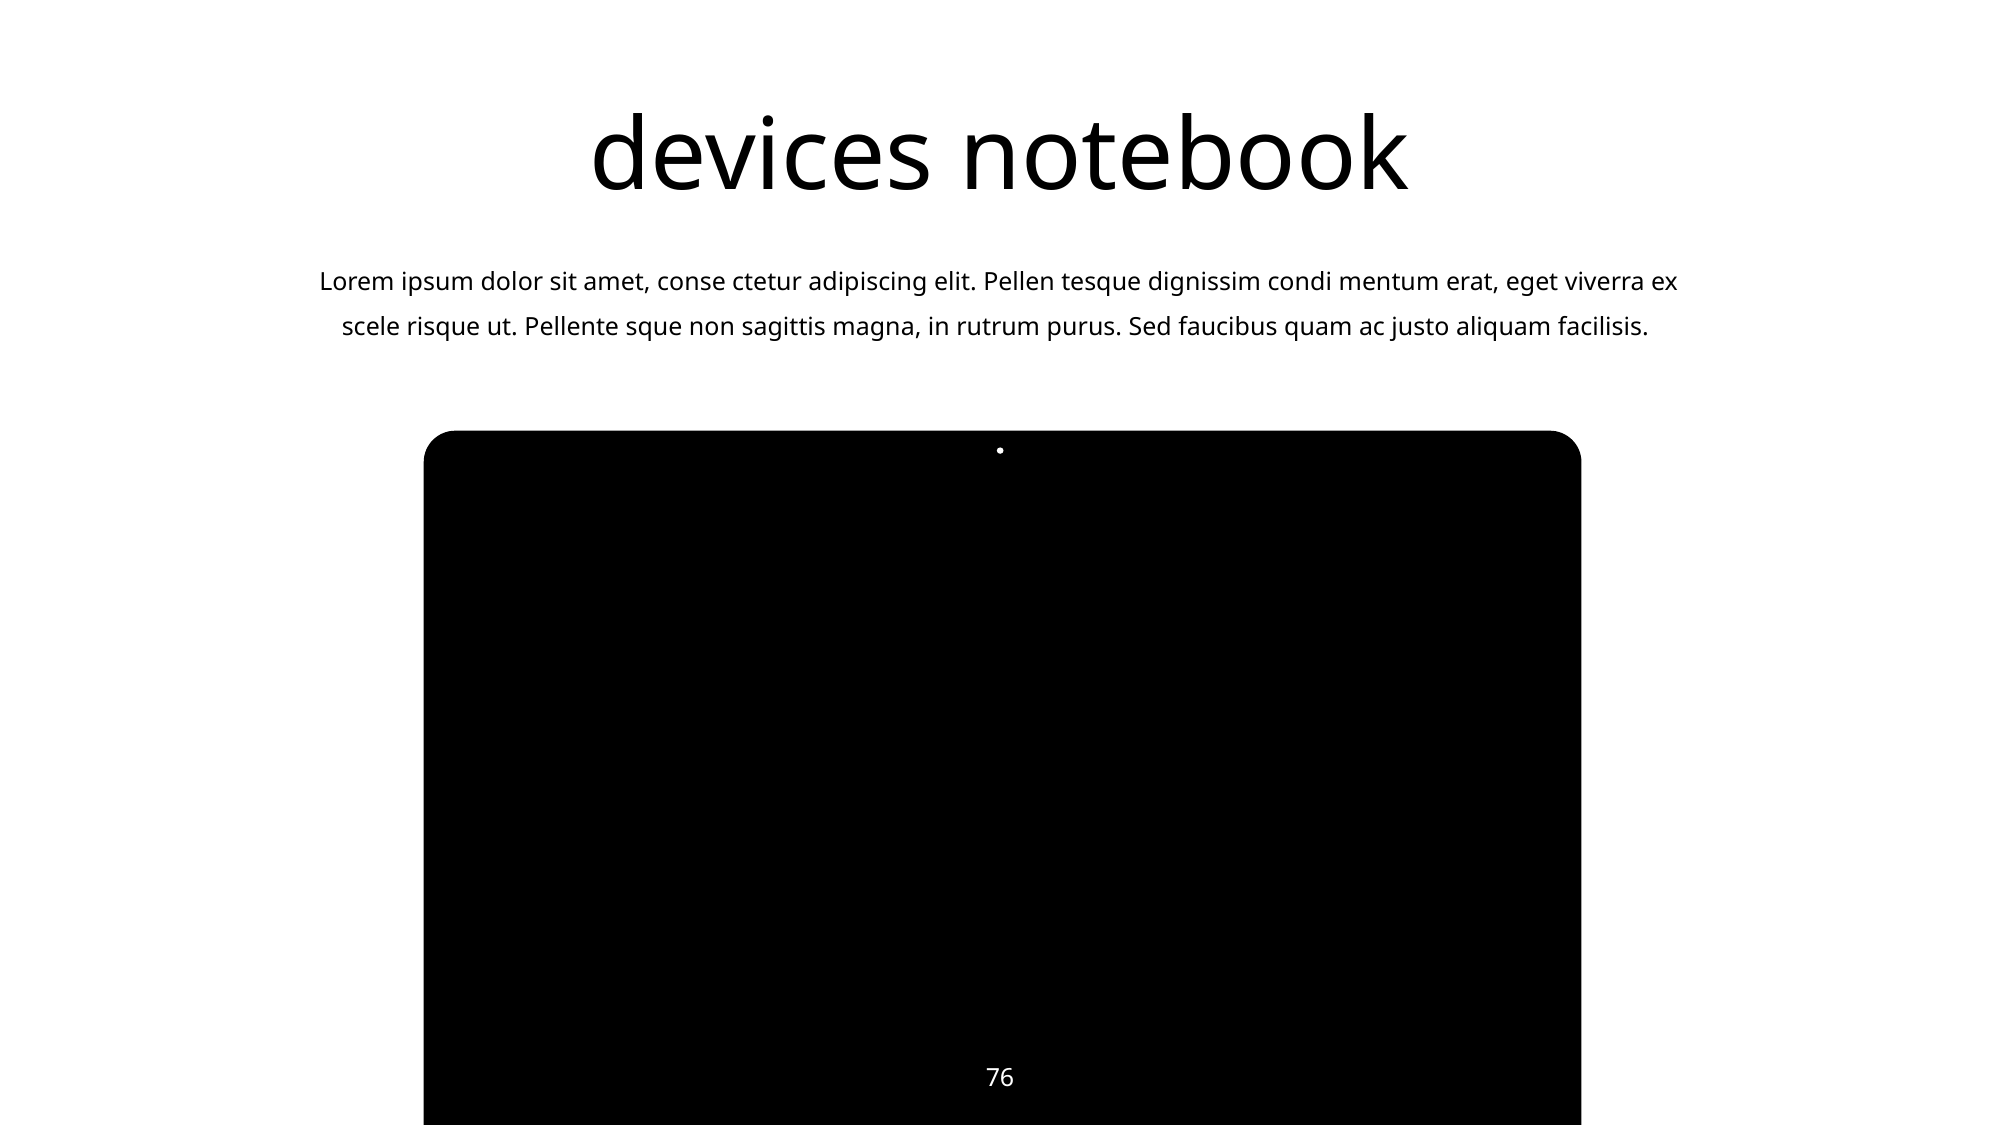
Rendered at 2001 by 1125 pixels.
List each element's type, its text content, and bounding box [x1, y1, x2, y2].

picture [451, 470, 1549, 1125]
text_box devices notebook [548, 81, 1452, 217]
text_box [284, 430, 1716, 1125]
text_box Lorem ipsum dolor sit amet, conse ctetur adipiscing elit. Pellen tesque dignissim condi mentum erat, eget viverra ex scele risque ut. Pellente sque non sagittis magna, in rutrum purus. Sed faucibus quam ac justo aliquam facilisis. [291, 243, 1708, 349]
